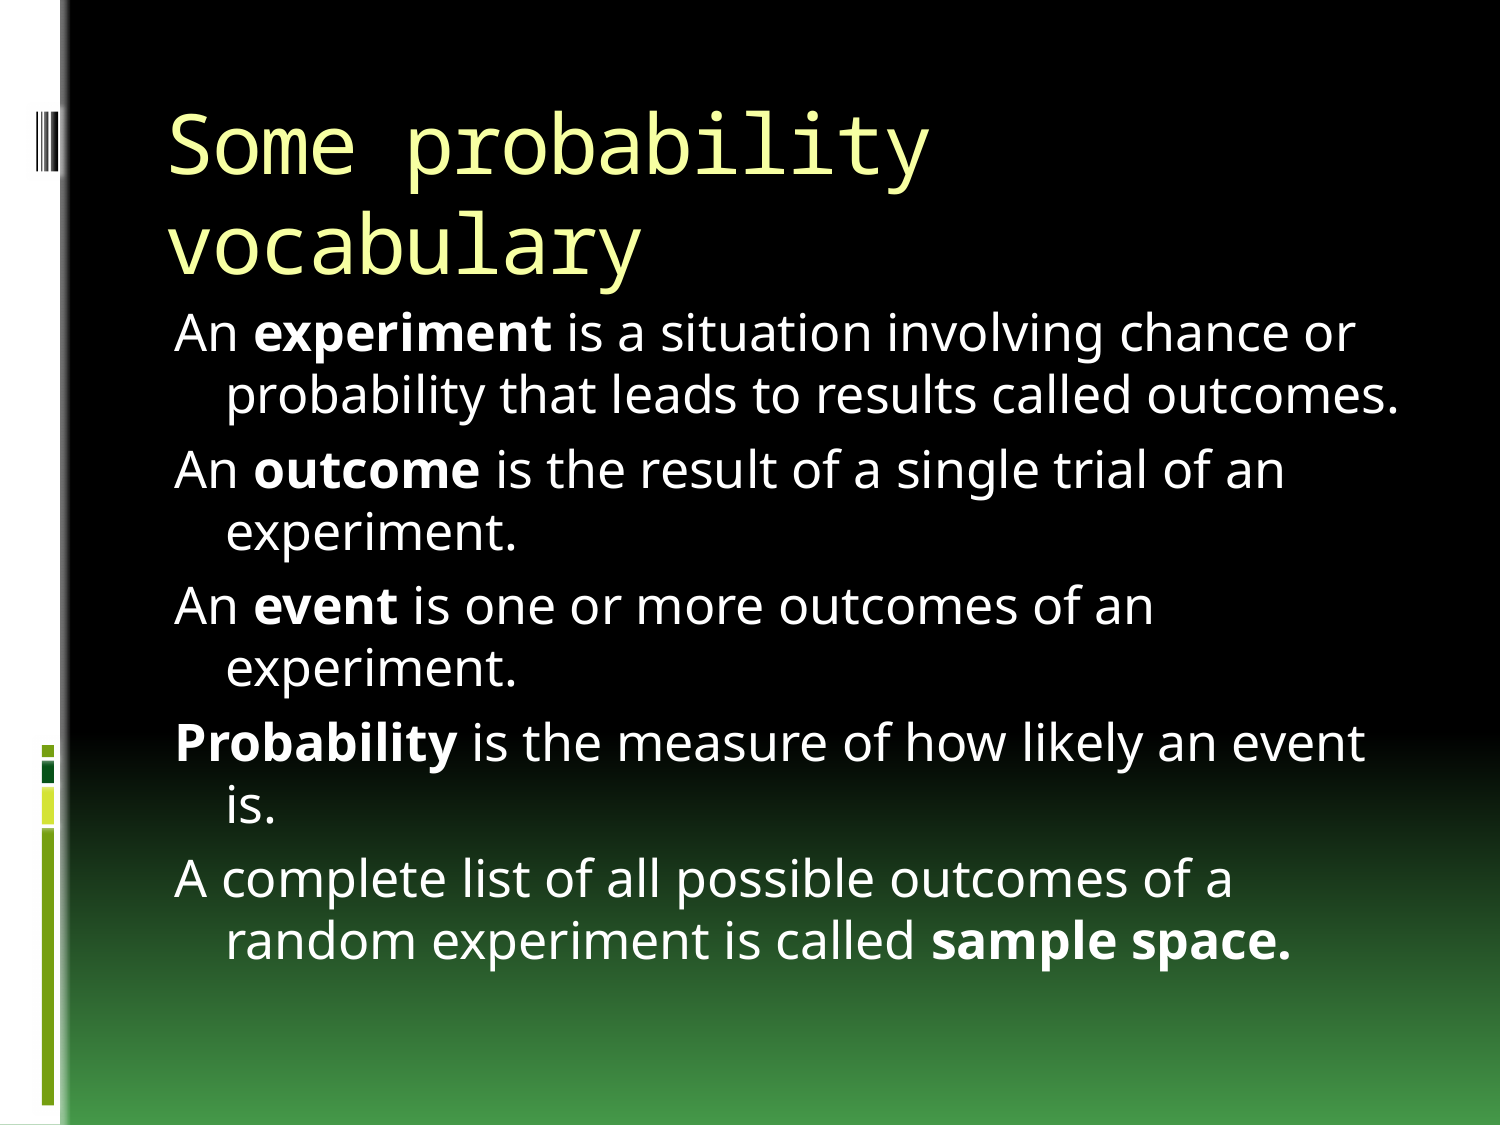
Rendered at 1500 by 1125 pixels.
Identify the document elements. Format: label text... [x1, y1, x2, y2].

list An experiment is a situation involving chance or probability that leads to results called outcomes. An outcome is the result of a single trial of an experiment. An event is one or more outcomes of an experiment. Probability is the measure of how likely an event is. A complete list of all possible outcomes of a random experiment is called sample space. [150, 292, 1425, 1043]
title Some probability vocabulary [150, 83, 1425, 234]
